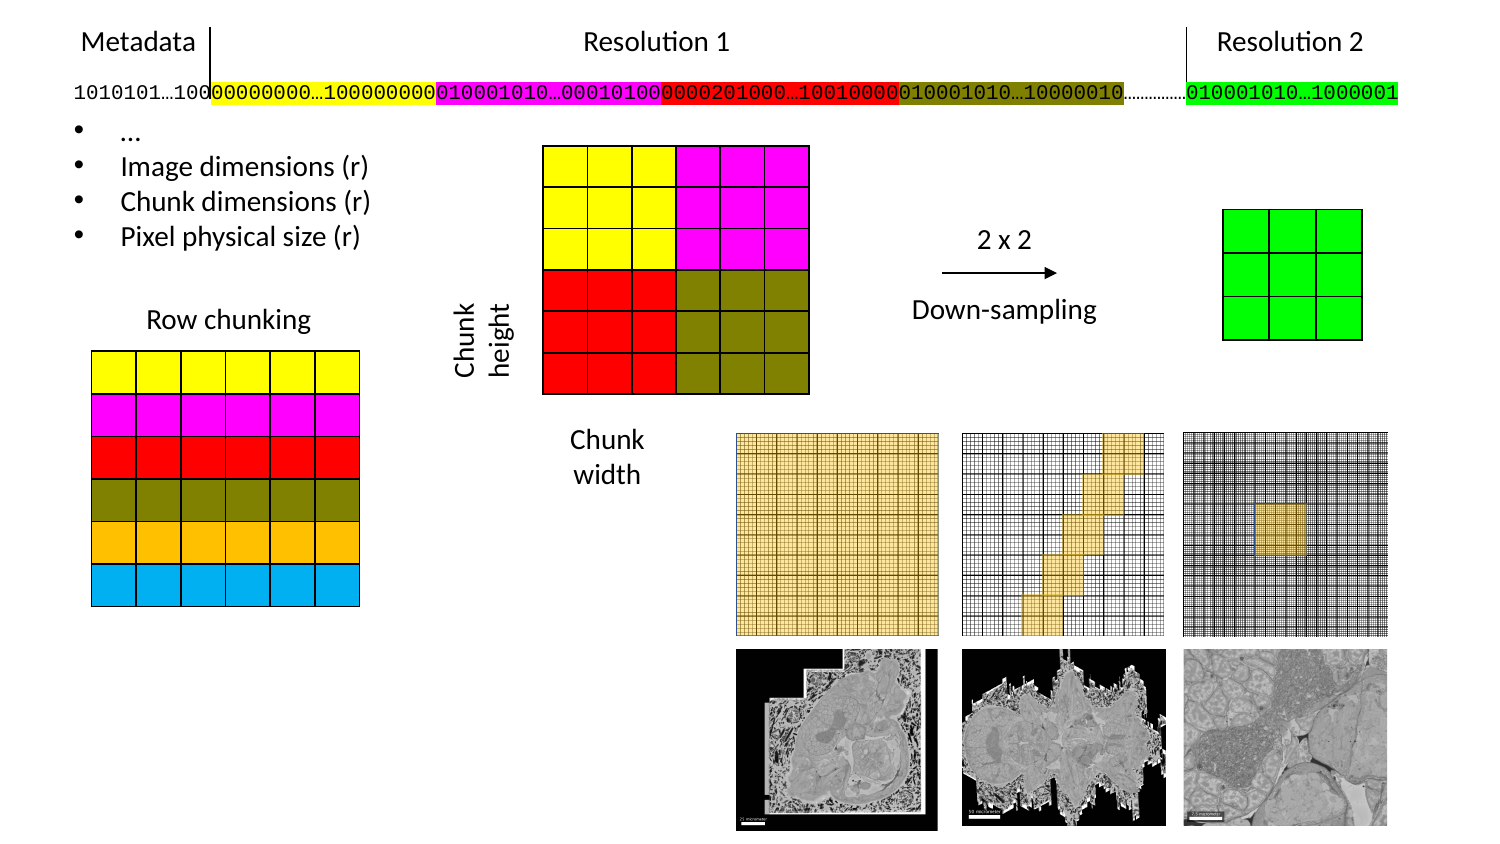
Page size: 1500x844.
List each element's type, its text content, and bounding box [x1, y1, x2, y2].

table_cell [92, 480, 135, 521]
table_cell [226, 565, 269, 606]
table_cell [677, 354, 719, 393]
table_cell [182, 480, 225, 521]
table_cell [677, 188, 719, 228]
table_header [588, 147, 631, 186]
text_box Row chunking [103, 292, 354, 343]
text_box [735, 432, 1388, 831]
table_cell [182, 565, 225, 606]
table_cell [1270, 297, 1315, 339]
table_cell [137, 565, 180, 606]
table_cell [721, 354, 764, 393]
table_cell [721, 229, 764, 269]
table_cell [588, 229, 631, 269]
table_cell [137, 522, 180, 563]
table_cell [1224, 297, 1268, 339]
table_cell [1317, 254, 1361, 296]
table_cell [182, 437, 225, 478]
table_cell [544, 188, 587, 228]
table_cell [633, 354, 675, 393]
table_cell [677, 229, 719, 269]
text_box … Image dimensions (r) Chunk dimensions (r) Pixel physical size (r) [58, 111, 431, 295]
table_cell [588, 188, 631, 228]
table_cell [588, 312, 631, 352]
table_header [182, 352, 225, 393]
table_cell [271, 437, 314, 478]
table_header [92, 352, 135, 393]
table_header [677, 147, 719, 186]
table_cell [633, 312, 675, 352]
table_cell [544, 312, 587, 352]
table_cell [226, 480, 269, 521]
table_cell [588, 271, 631, 310]
table_cell [137, 437, 180, 478]
table_cell [226, 522, 269, 563]
table_cell [544, 354, 587, 393]
table_cell [765, 354, 808, 393]
table_cell [316, 522, 359, 563]
table_cell [226, 437, 269, 478]
table_cell [182, 395, 225, 436]
text_box Resolution 2 [1202, 15, 1379, 65]
table_cell [544, 229, 587, 269]
table_cell [633, 188, 675, 228]
table_cell [633, 271, 675, 310]
table_cell [765, 188, 808, 228]
table_header [1270, 210, 1315, 252]
table_header [544, 147, 587, 186]
table_cell [271, 395, 314, 436]
table_cell [633, 229, 675, 269]
table_cell [271, 522, 314, 563]
table_cell [721, 188, 764, 228]
table_cell [316, 437, 359, 478]
table_cell [588, 354, 631, 393]
table_header [721, 147, 764, 186]
table_cell [765, 229, 808, 269]
table_header [1317, 210, 1361, 252]
table_cell [226, 395, 269, 436]
text_box Chunk width [529, 412, 686, 498]
table_cell [677, 312, 719, 352]
table_cell [137, 395, 180, 436]
table_cell [721, 271, 764, 310]
table_cell [92, 437, 135, 478]
text_box Chunk height [437, 262, 522, 419]
table_cell [316, 395, 359, 436]
table_cell [92, 522, 135, 563]
table_cell [1270, 254, 1315, 296]
table_cell [544, 271, 587, 310]
table_cell [316, 480, 359, 521]
table_header [137, 352, 180, 393]
table_cell [316, 565, 359, 606]
table_cell [92, 395, 135, 436]
table_cell [182, 522, 225, 563]
table_cell [271, 565, 314, 606]
text_box 2 x 2 Down-sampling [871, 212, 1138, 333]
table_cell [765, 271, 808, 310]
table_header [633, 147, 675, 186]
text_box 1010101…10000000000…100000000010001010…000101000000201000…10010000010001010…10000010……………010001010…1000001 [58, 70, 1420, 111]
text_box Resolution 1 [568, 15, 746, 65]
table_header [765, 147, 808, 186]
table_header [1224, 210, 1268, 252]
table_header [271, 352, 314, 393]
table_cell [765, 312, 808, 352]
table_cell [1224, 254, 1268, 296]
table_cell [721, 312, 764, 352]
table_cell [137, 480, 180, 521]
table_cell [92, 565, 135, 606]
table_header [316, 352, 359, 393]
table_cell [1317, 297, 1361, 339]
table_cell [271, 480, 314, 521]
text_box Metadata [65, 15, 212, 65]
table_header [226, 352, 269, 393]
table_cell [677, 271, 719, 310]
